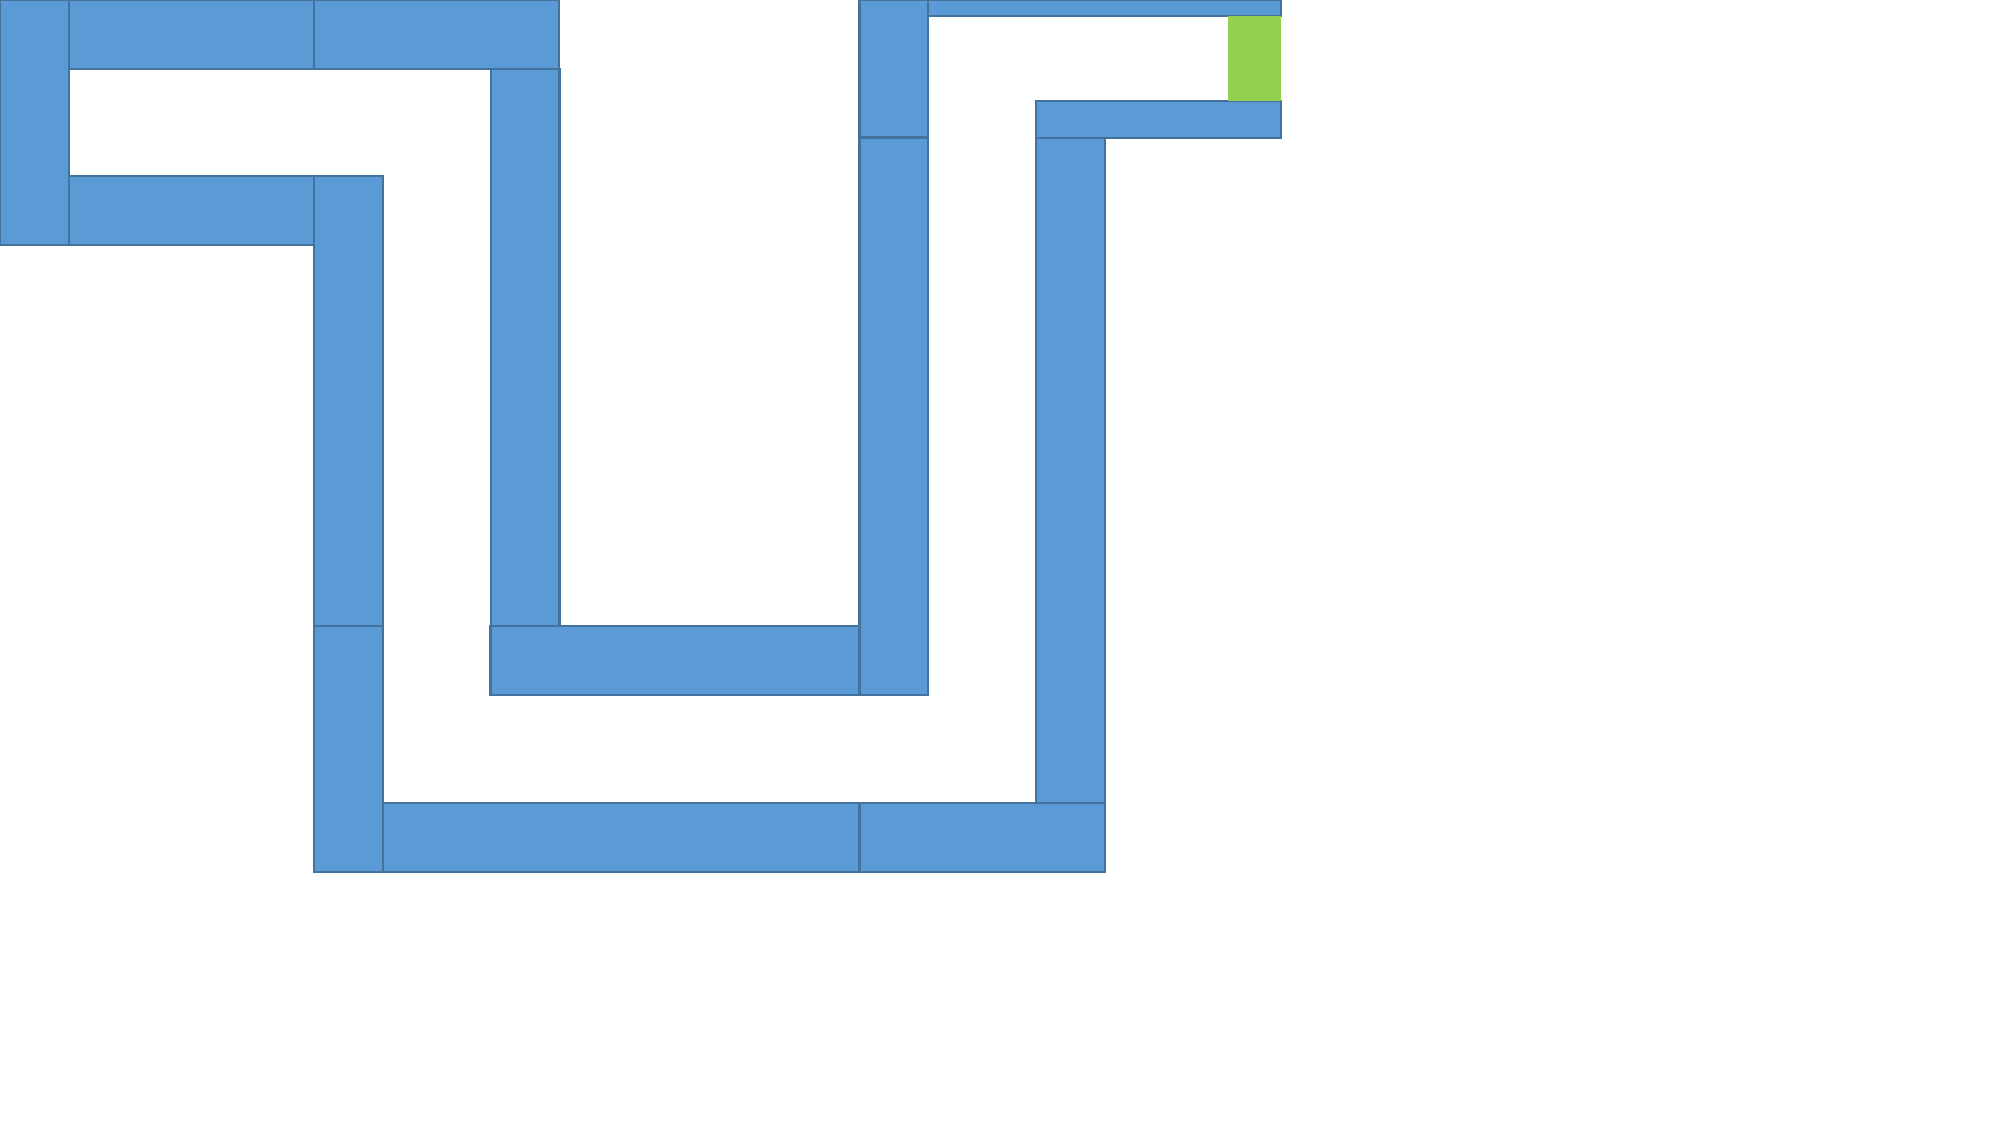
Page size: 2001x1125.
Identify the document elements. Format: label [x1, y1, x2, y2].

text_box [382, 802, 858, 873]
text_box [490, 68, 561, 625]
text_box [313, 625, 384, 873]
text_box [858, 138, 929, 696]
text_box [858, 802, 1106, 873]
text_box [68, 0, 313, 70]
text_box [858, 0, 929, 138]
text_box [0, 0, 70, 246]
text_box [1035, 139, 1106, 804]
text_box [68, 175, 313, 246]
text_box [1227, 15, 1282, 102]
text_box [489, 625, 858, 696]
text_box [1035, 100, 1282, 139]
text_box [313, 0, 560, 70]
text_box [927, 0, 1282, 17]
text_box [313, 175, 384, 625]
